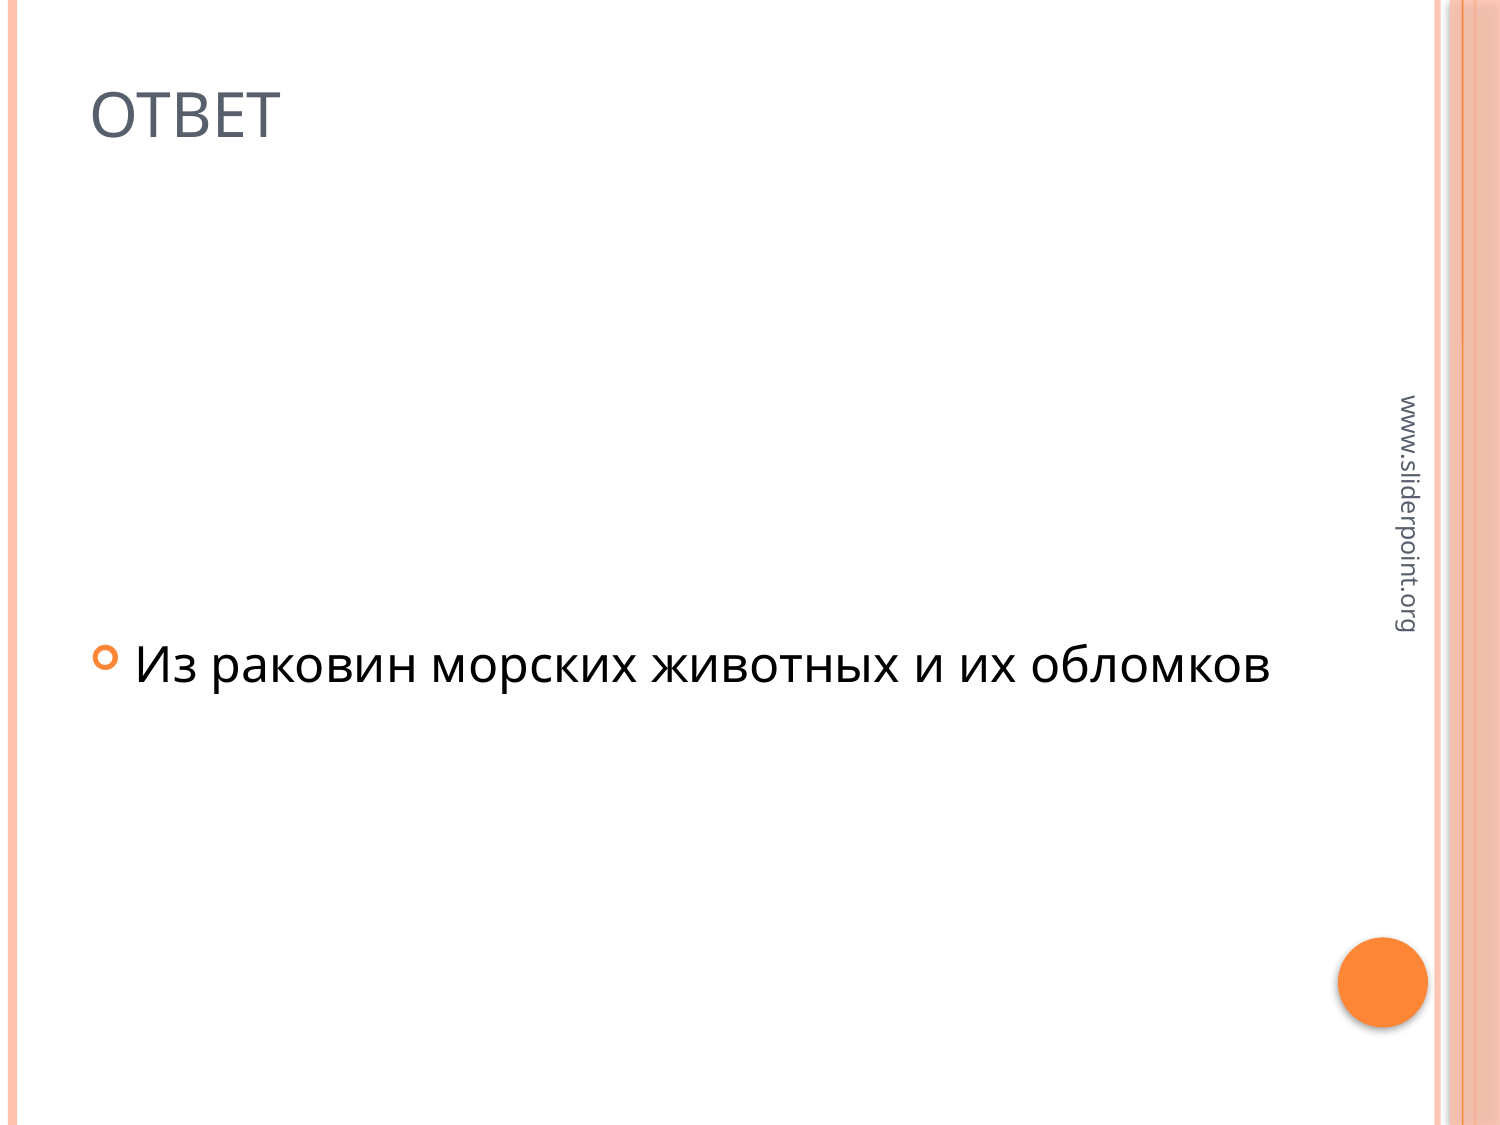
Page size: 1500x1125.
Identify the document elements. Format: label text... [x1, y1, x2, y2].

footer www.sliderpoint.org [1379, 380, 1440, 906]
title ответ [75, 45, 1300, 233]
list Из раковин морских животных и их обломков [75, 262, 1300, 1062]
